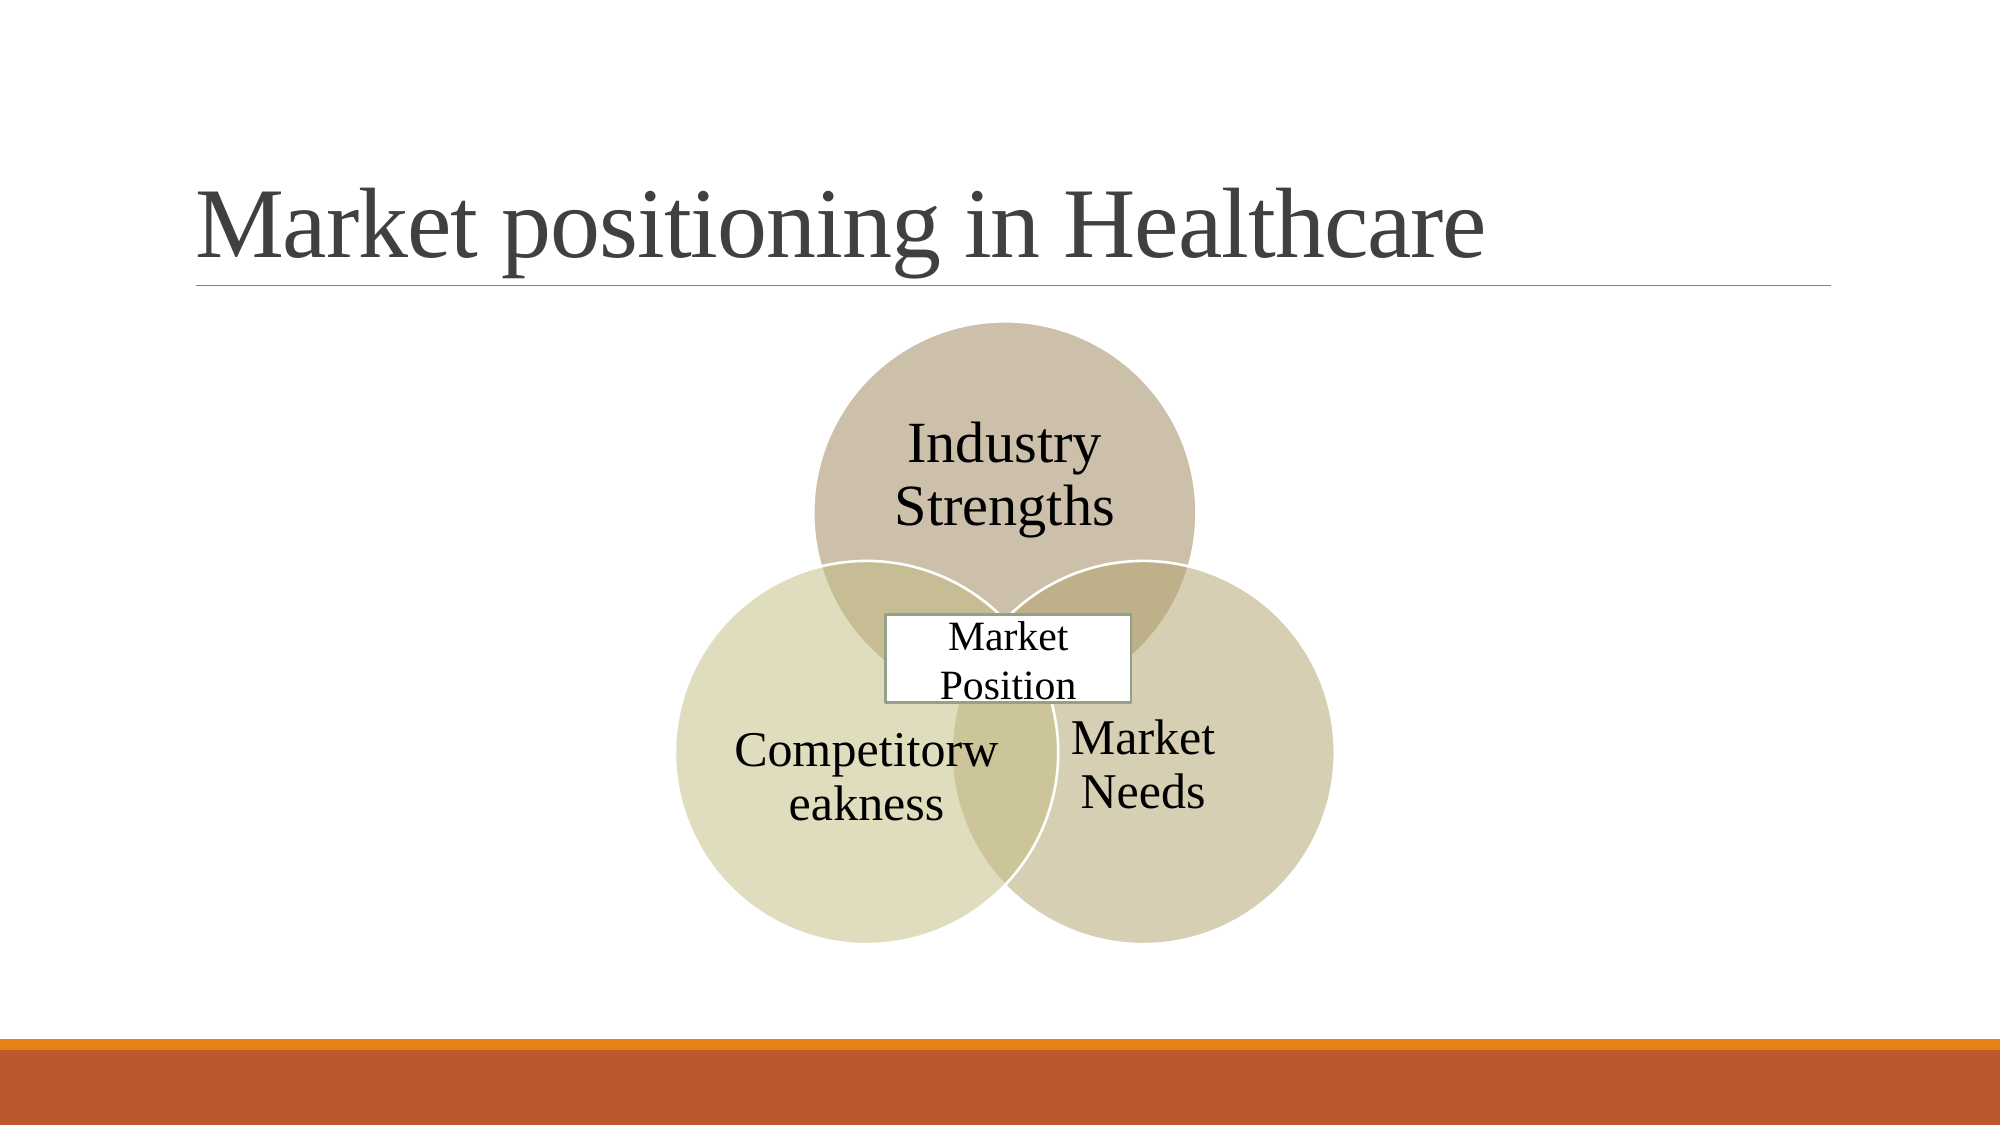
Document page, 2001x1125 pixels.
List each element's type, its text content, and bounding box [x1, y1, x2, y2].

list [179, 302, 1831, 964]
title Market positioning in Healthcare [180, 47, 1830, 285]
